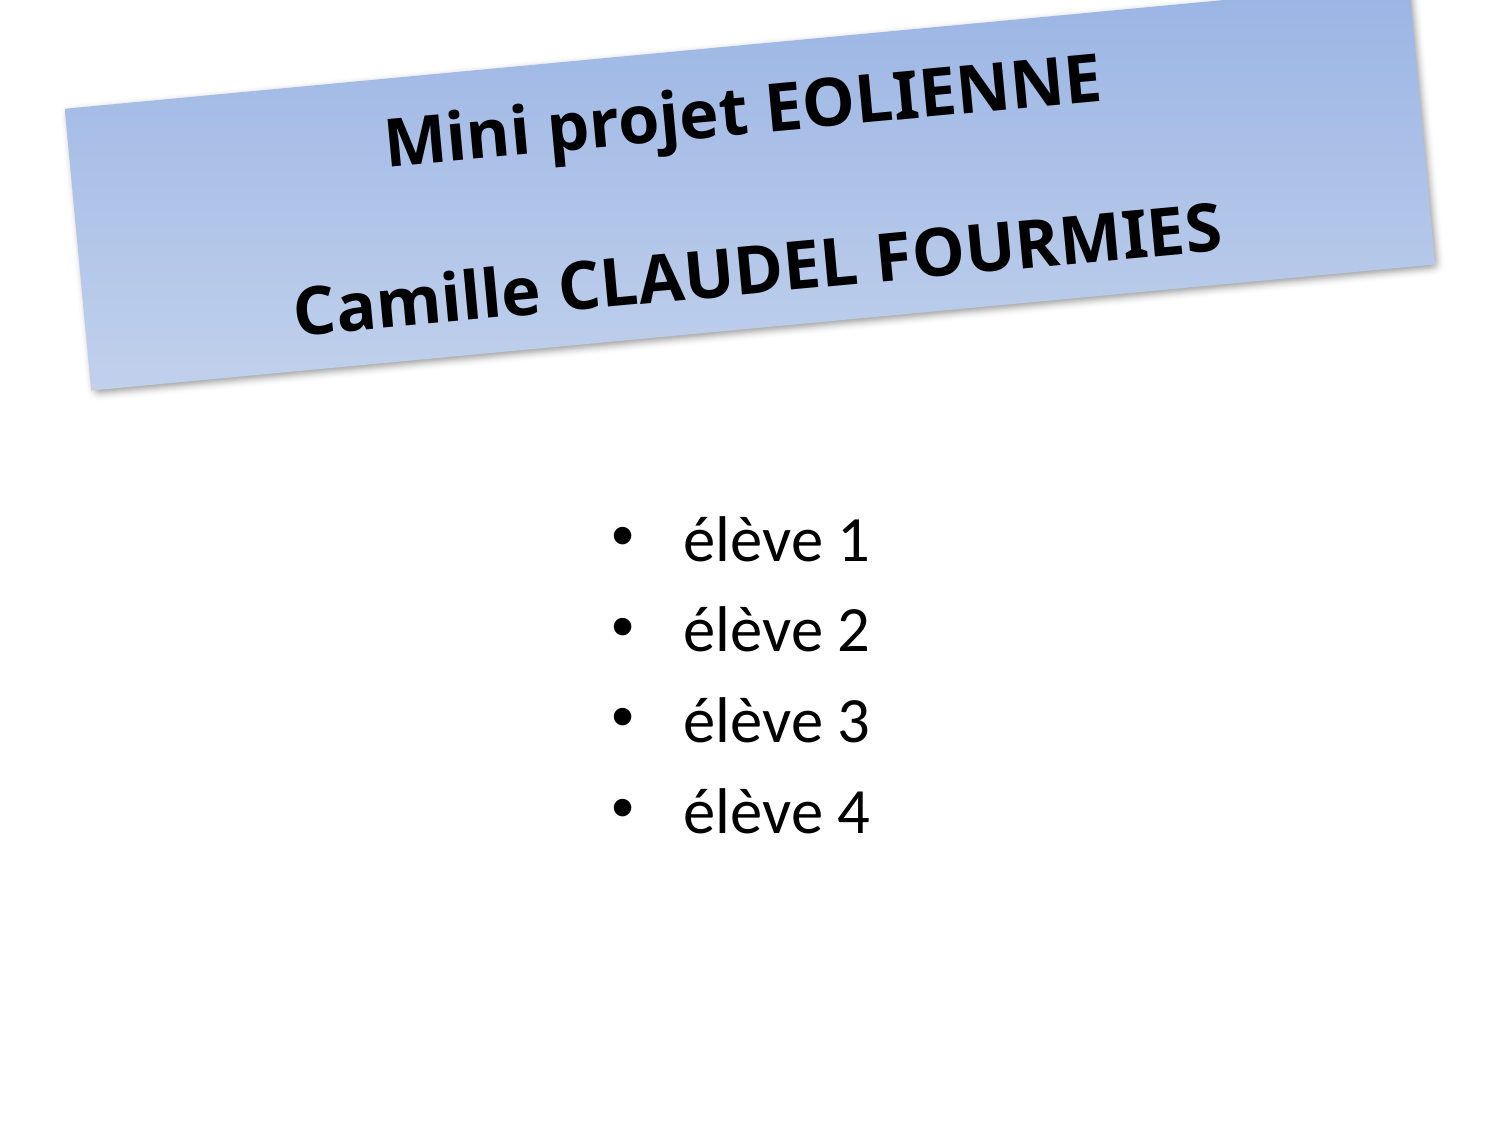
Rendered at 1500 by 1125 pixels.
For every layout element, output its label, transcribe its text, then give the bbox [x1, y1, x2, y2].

title Mini projet EOLIENNE Camille CLAUDEL FOURMIES [64, 0, 1436, 391]
list élève 1 élève 2 élève 3 élève 4 [75, 398, 1425, 856]
